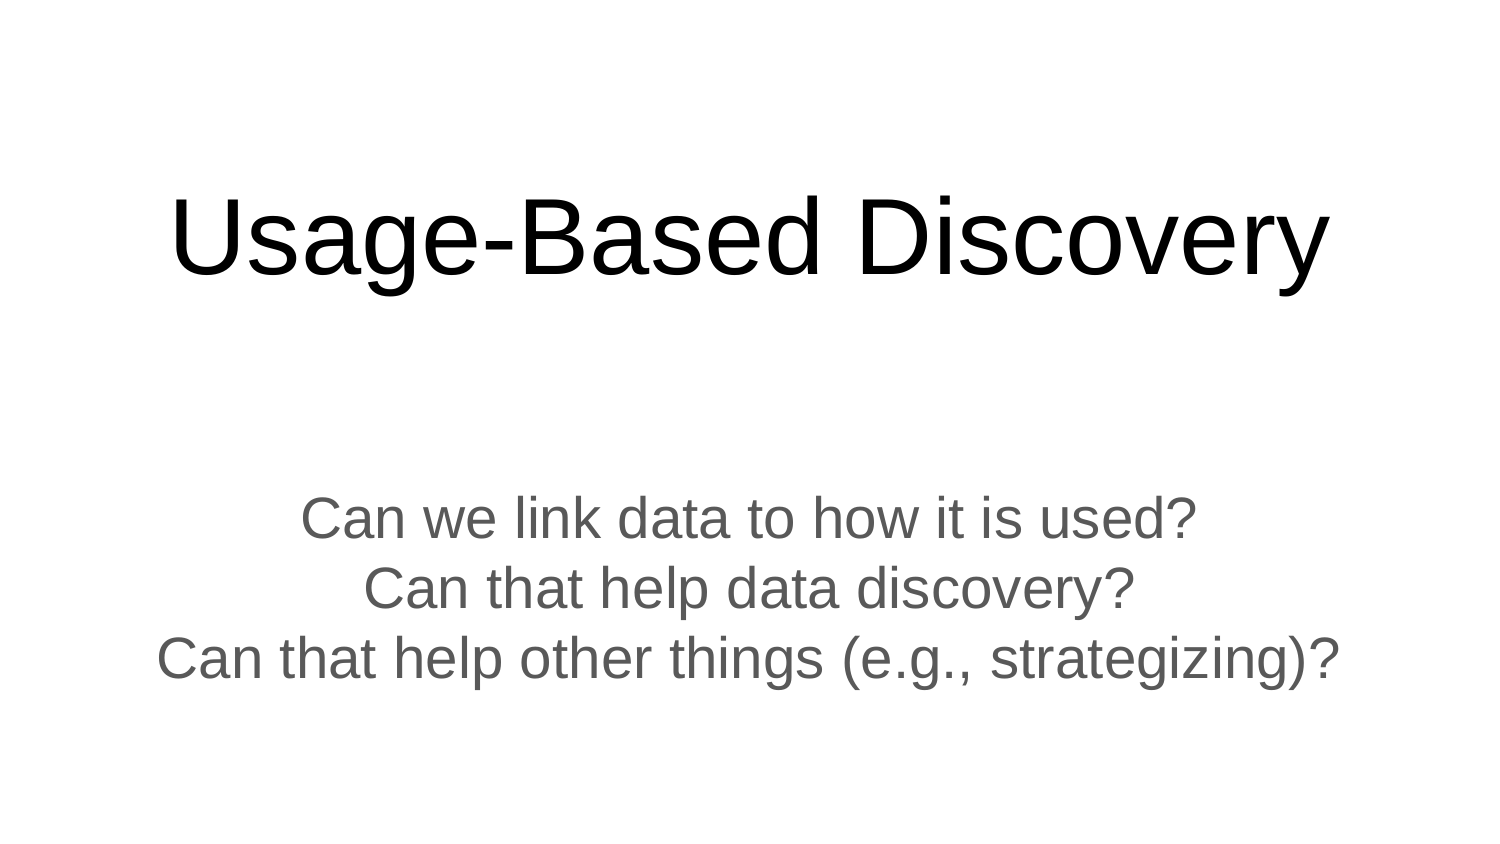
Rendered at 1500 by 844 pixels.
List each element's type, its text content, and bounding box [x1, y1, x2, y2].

subtitle Can we link data to how it is used? Can that help data discovery? Can that help other things (e.g., strategizing)? [51, 464, 1449, 728]
title Usage-Based Discovery [51, 122, 1449, 312]
